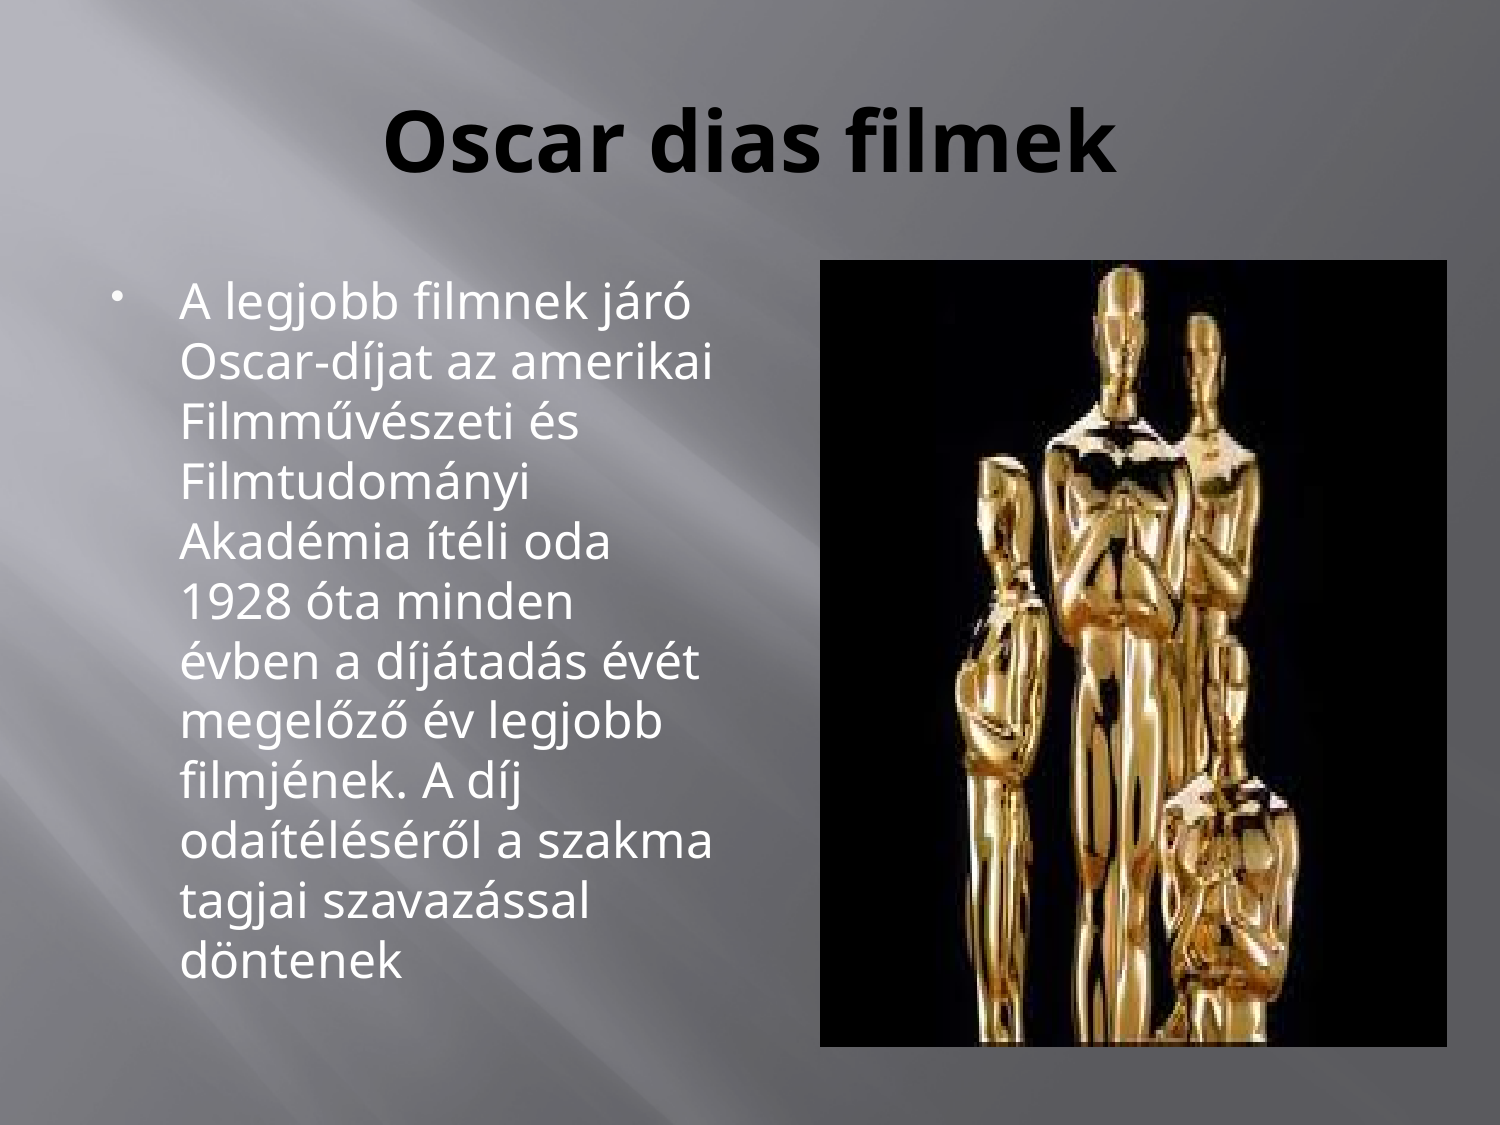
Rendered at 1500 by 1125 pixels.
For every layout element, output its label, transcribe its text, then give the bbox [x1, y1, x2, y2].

list A legjobb filmnek járó Oscar-díjat az amerikai Filmművészeti és Filmtudományi Akadémia ítéli oda 1928 óta minden évben a díjátadás évét megelőző év legjobb filmjének. A díj odaítéléséről a szakma tagjai szavazással döntenek [75, 262, 738, 1005]
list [820, 260, 1448, 1048]
title Oscar dias filmek [75, 45, 1425, 233]
